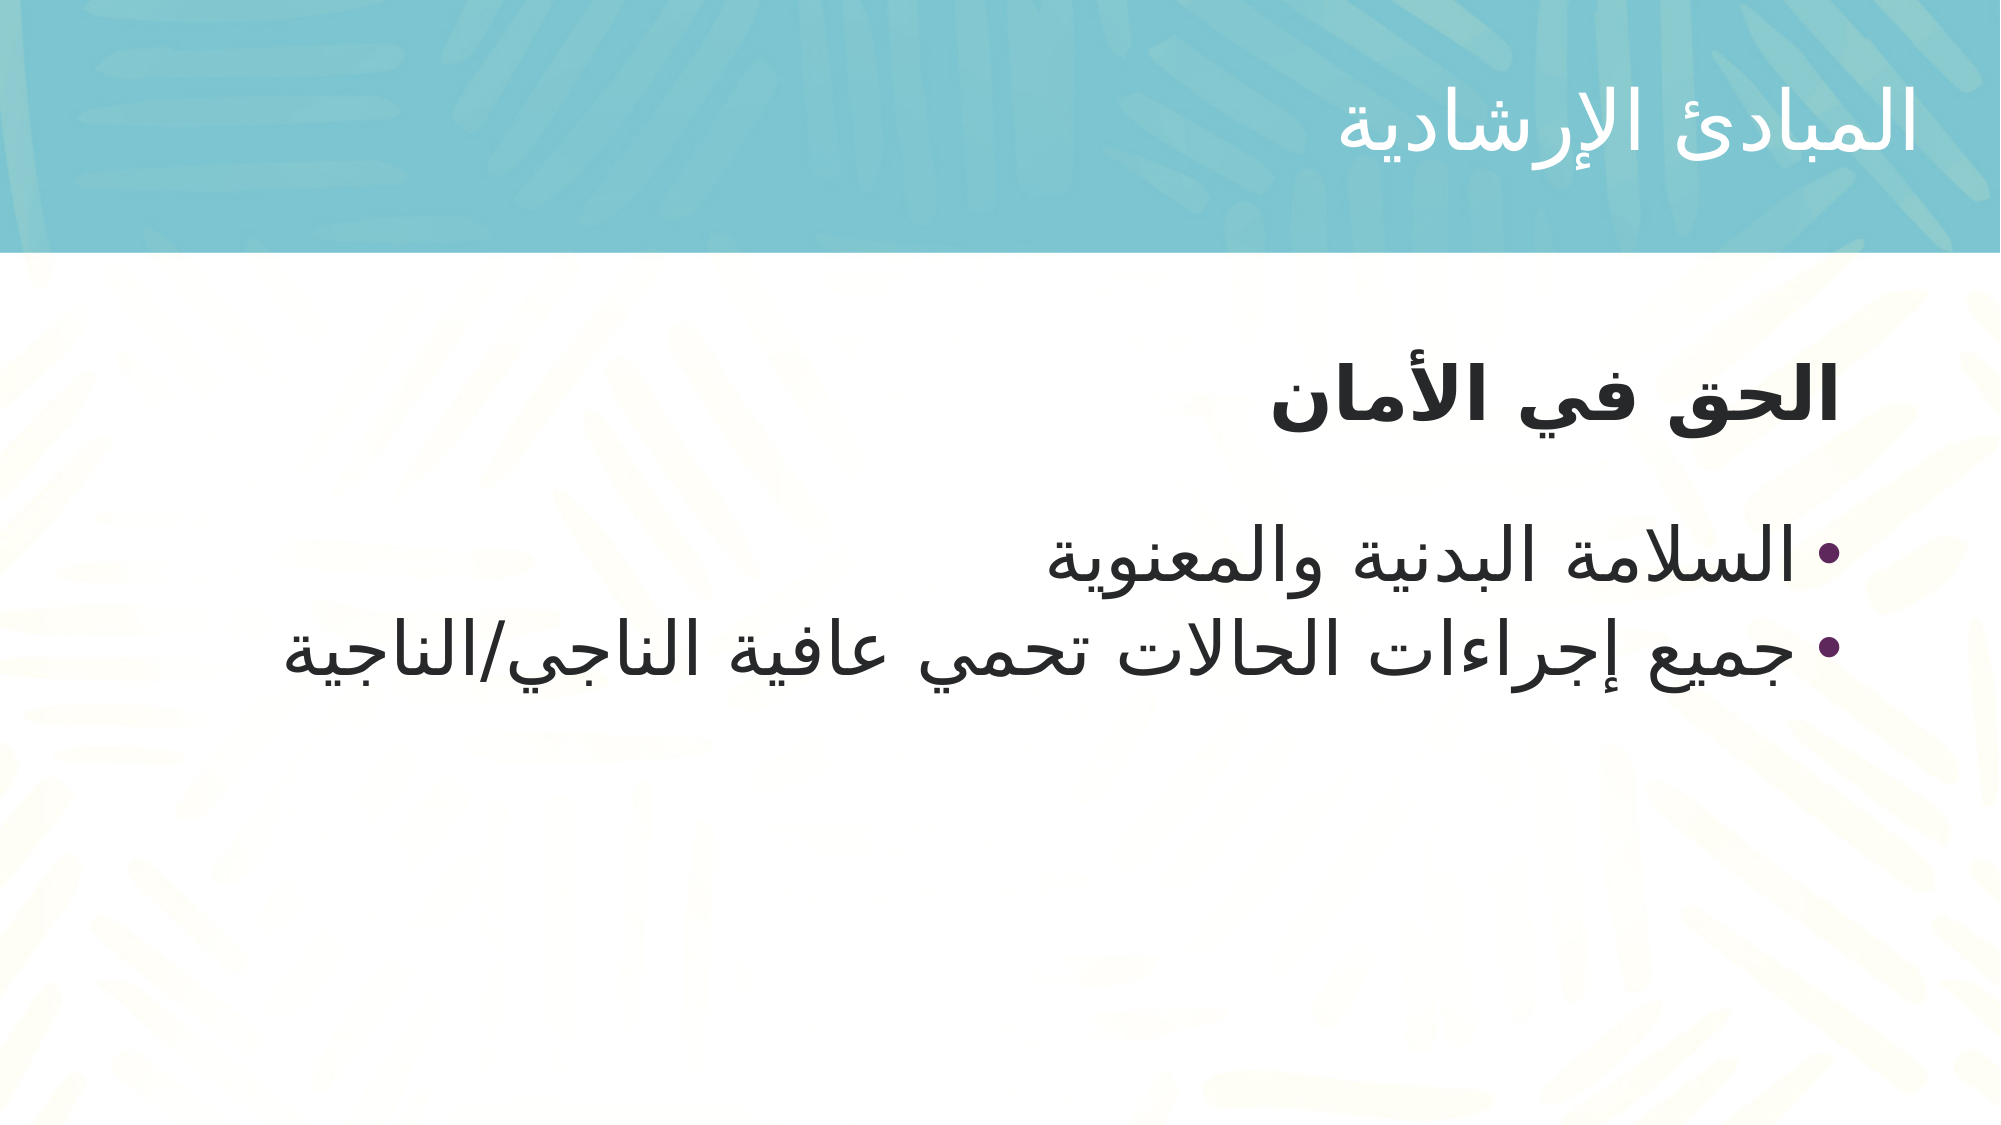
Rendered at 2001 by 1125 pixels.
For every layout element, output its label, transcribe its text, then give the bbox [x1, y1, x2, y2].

list الحق في الأمان السلامة البدنية والمعنوية جميع إجراءات الحالات تحمي عافية الناجي/الناجية [255, 328, 1851, 989]
picture [0, 0, 2000, 1125]
title المبادئ الإرشادية [61, 33, 1938, 220]
